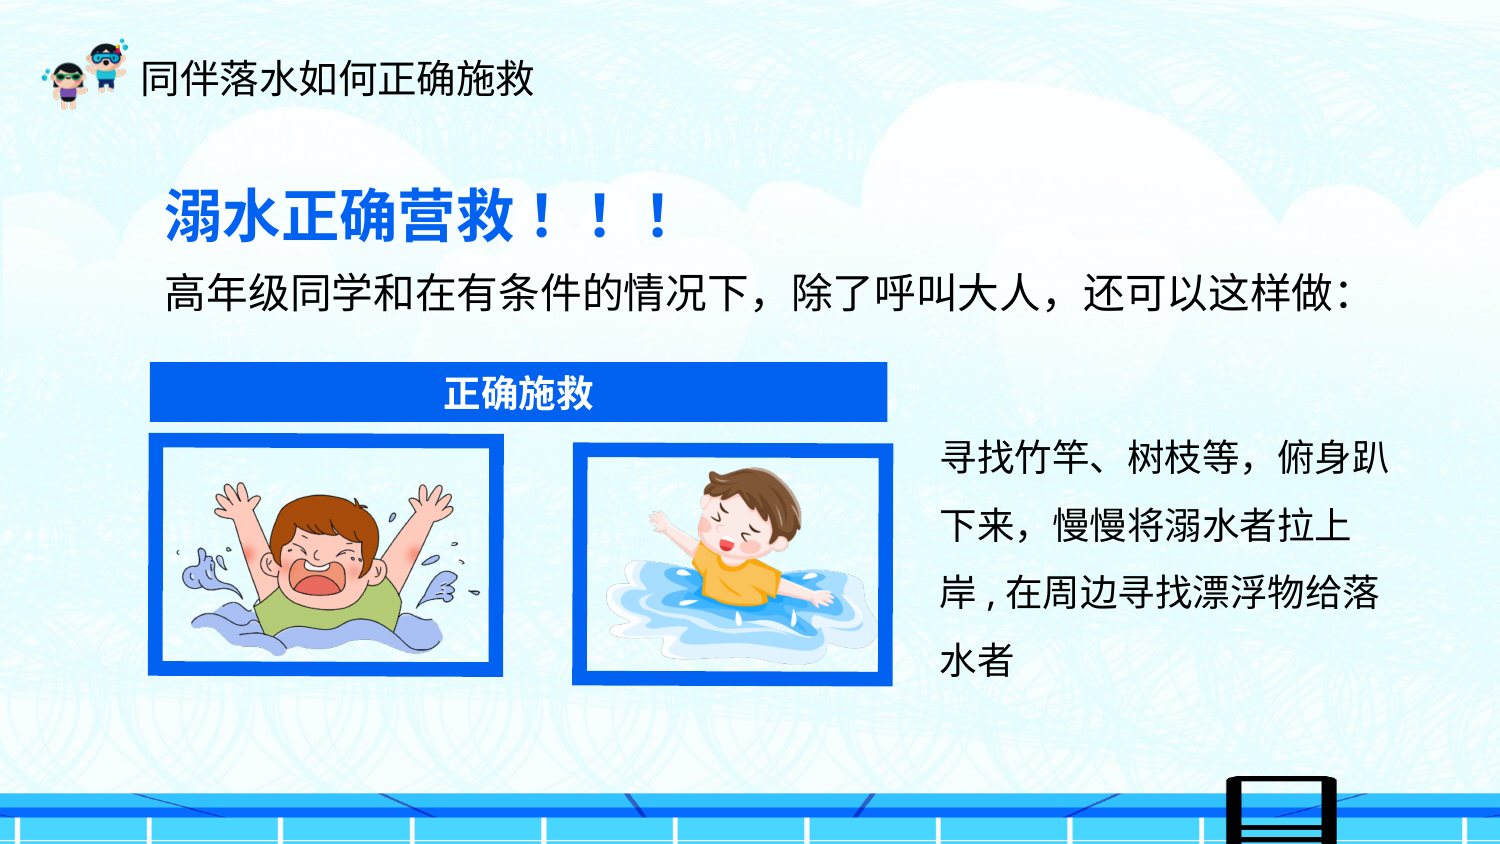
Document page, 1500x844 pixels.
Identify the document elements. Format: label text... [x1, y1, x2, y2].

picture [0, 0, 1500, 844]
text_box 正确施救 [149, 362, 888, 422]
text_box 寻找竹竿、树枝等，俯身趴下来，慢慢将溺水者拉上岸,在周边寻找漂浮物给落水者 [924, 404, 1405, 690]
text_box 溺水正确营救 ！！！ [149, 171, 763, 251]
text_box 高年级同学和在有条件的情况下，除了呼叫大人，还可以这样做： [150, 259, 1400, 335]
